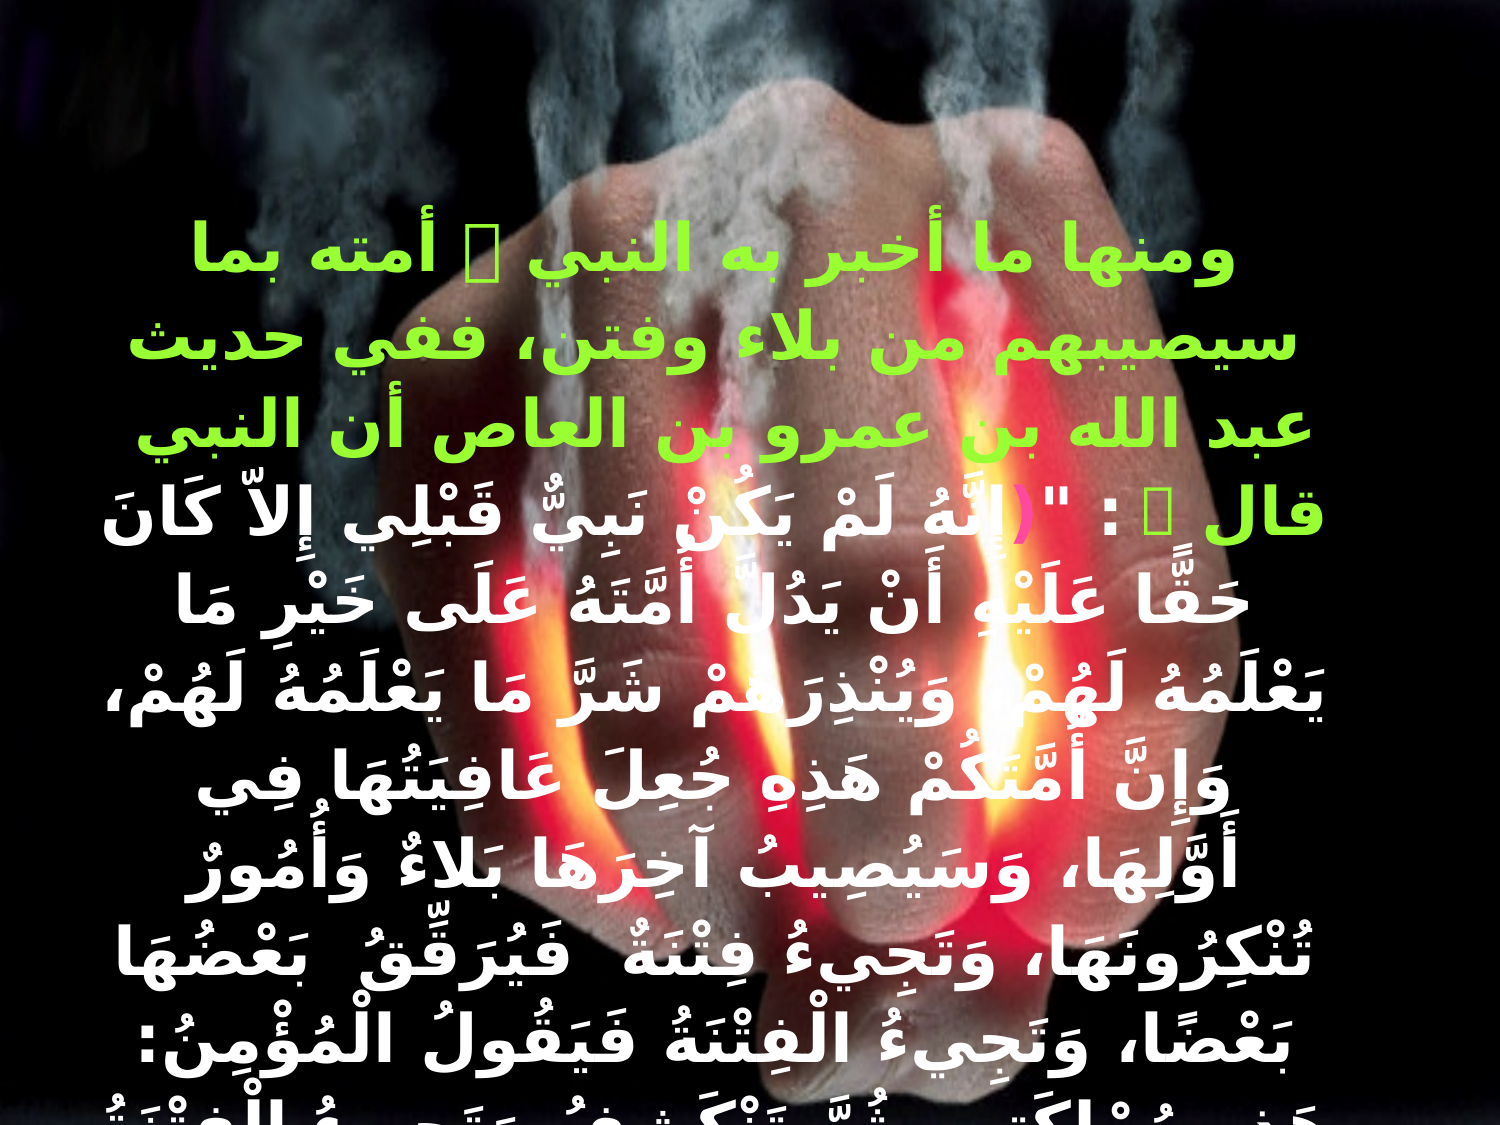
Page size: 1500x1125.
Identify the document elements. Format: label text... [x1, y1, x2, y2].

text_box ومنها ما أخبر به النبي  أمته بما سيصيبهم من بلاء وفتن، ففي حديث عبد الله بن عمرو بن العاص أن النبي قال  : "(‏إِنَّهُ لَمْ يَكُنْ نَبِيٌّ قَبْلِي إِلاّ كَانَ حَقًّا عَلَيْهِ أَنْ يَدُلَّ أُمَّتَهُ عَلَى خَيْرِ مَا يَعْلَمُهُ لَهُمْ، وَيُنْذِرَهُمْ شَرَّ مَا يَعْلَمُهُ لَهُمْ، وَإِنَّ أُمَّتَكُمْ هَذِهِ جُعِلَ عَافِيَتُهَا فِي أَوَّلِهَا، وَسَيُصِيبُ آخِرَهَا بَلاءٌ وَأُمُورٌ تُنْكِرُونَهَا، وَتَجِيءُ فِتْنَةٌ ‏ ‏فَيُرَقِّقُ ‏ ‏بَعْضُهَا بَعْضًا، وَتَجِيءُ الْفِتْنَةُ فَيَقُولُ الْمُؤْمِنُ: هَذِهِ مُهْلِكَتِي، ثُمَّ تَنْكَشِفُ وَتَجِيءُ الْفِتْنَةُ فَيَقُولُ الْمُؤْمِنُ: هَذِهِ هَذِهِ ...) خرّجه مسلم [76, 189, 1352, 1125]
picture [0, 0, 1500, 1125]
